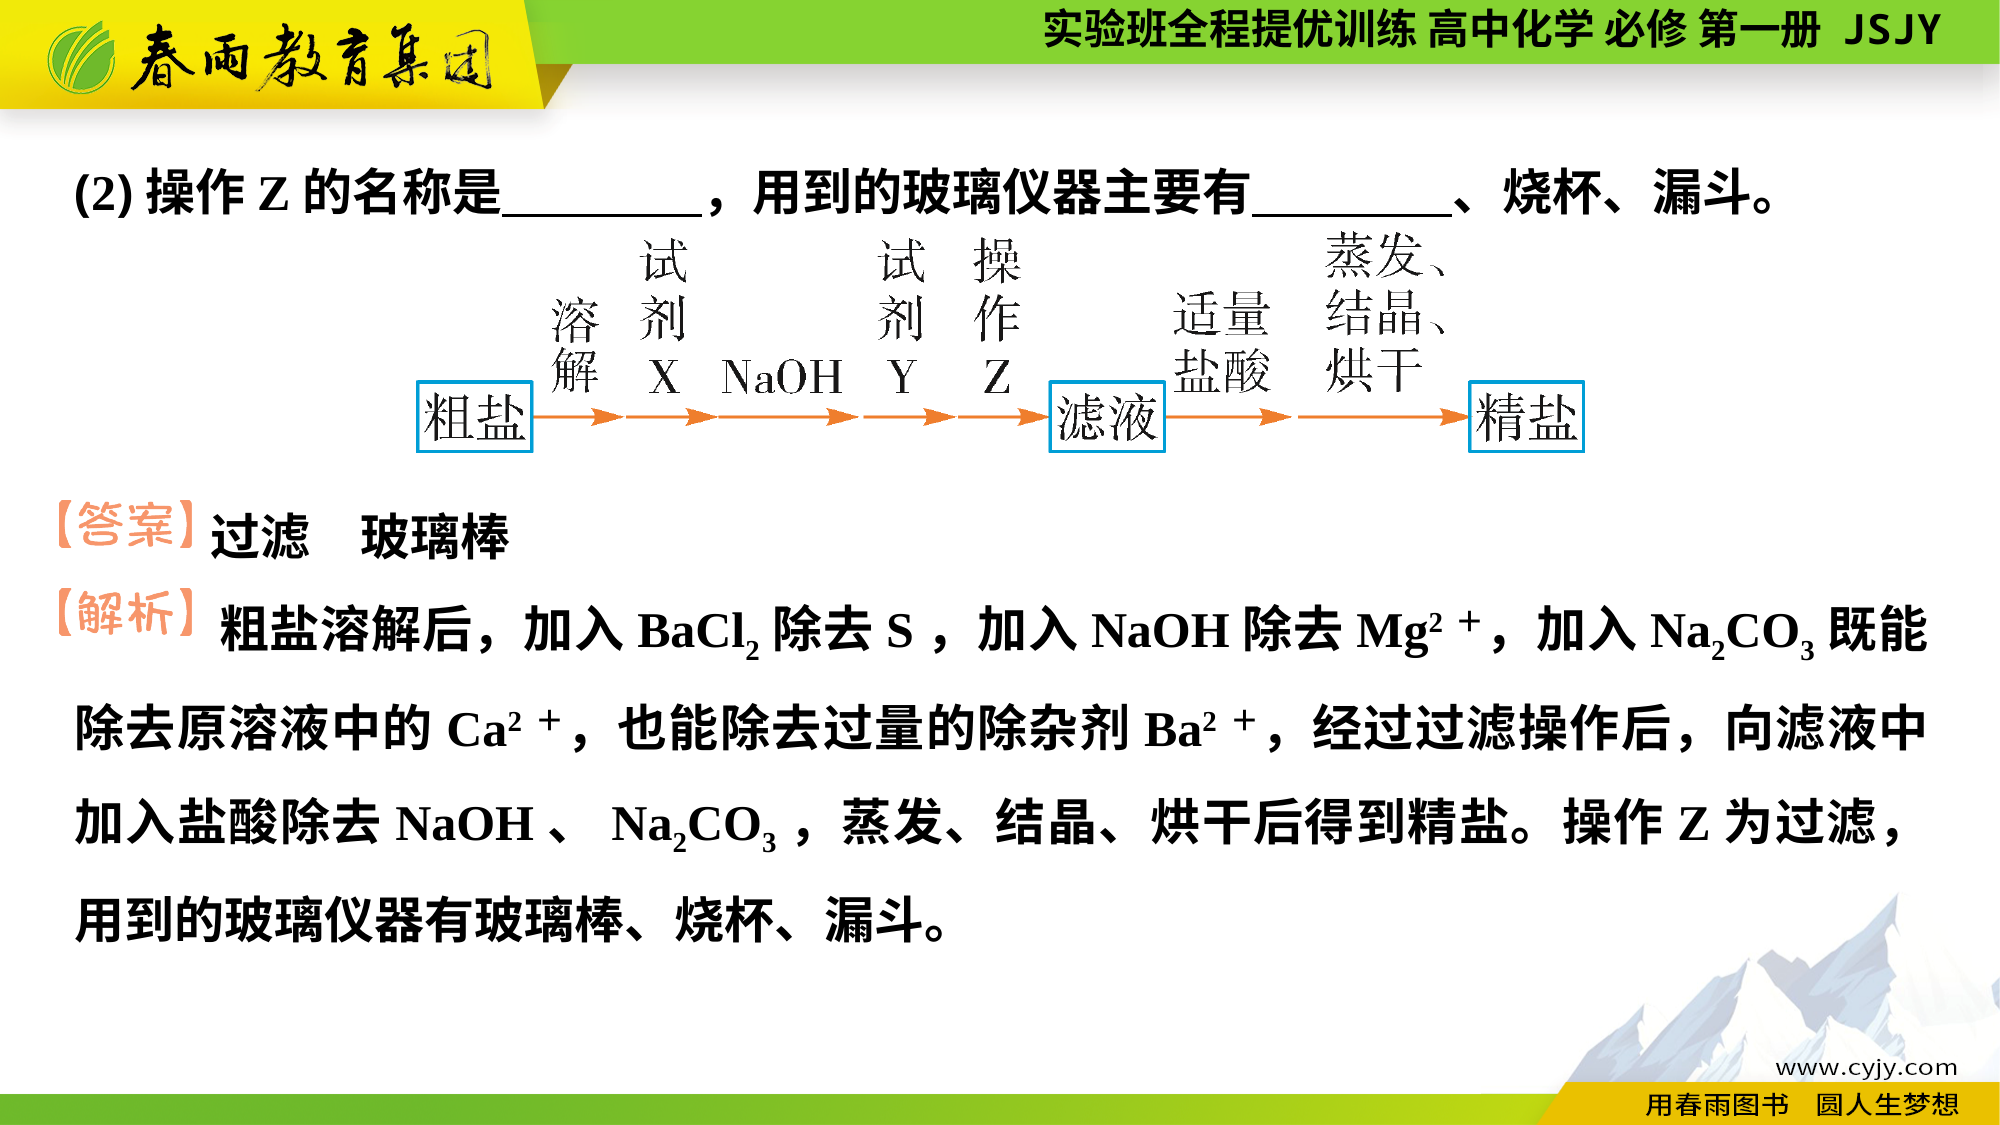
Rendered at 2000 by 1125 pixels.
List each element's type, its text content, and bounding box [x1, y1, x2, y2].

picture [0, 0, 2000, 1125]
list (2)操作Z的名称是 ，用到的玻璃仪器主要有 、烧杯、漏斗。 [59, 122, 1944, 217]
text_box 过滤 玻璃棒 [59, 467, 1944, 573]
